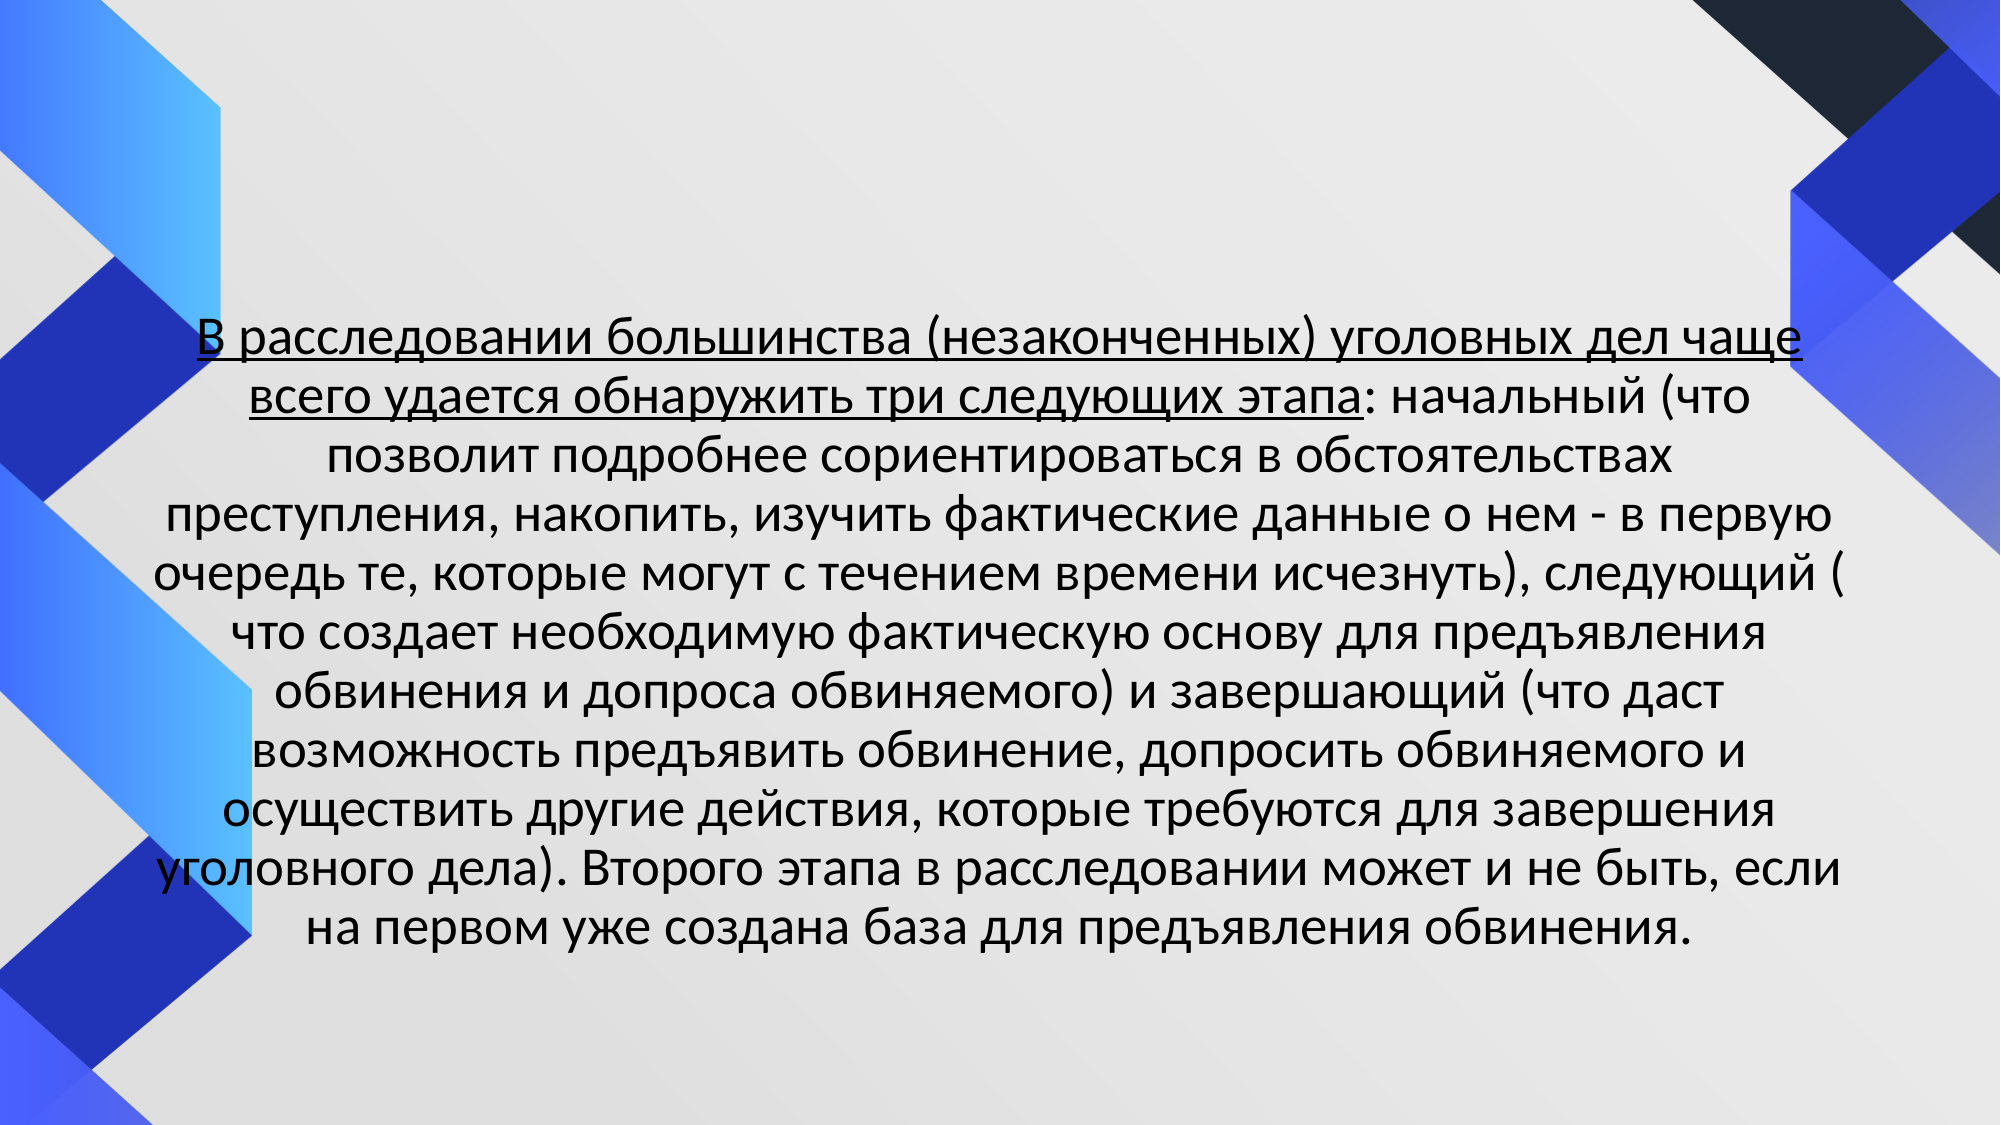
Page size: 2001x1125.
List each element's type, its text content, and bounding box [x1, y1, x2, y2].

picture [0, 0, 2000, 1125]
list В расследовании большинства (незаконченных) уголовных дел чаще всего удается обнаружить три следующих этапа: начальный (что позволит подробнее сориентироваться в обстоятельствах преступления, накопить, изучить фактические данные о нем - в первую очередь те, которые могут с течением времени исчезнуть), следующий ( что создает необходимую фактическую основу для предъявления обвинения и допроса обвиняемого) и завершающий (что даст возможность предъявить обвинение, допросить обвиняемого и осуществить другие действия, которые требуются для завершения уголовного дела). Второго этапа в расследовании может и не быть, если на первом уже создана база для предъявления обвинения. [137, 299, 1863, 1014]
